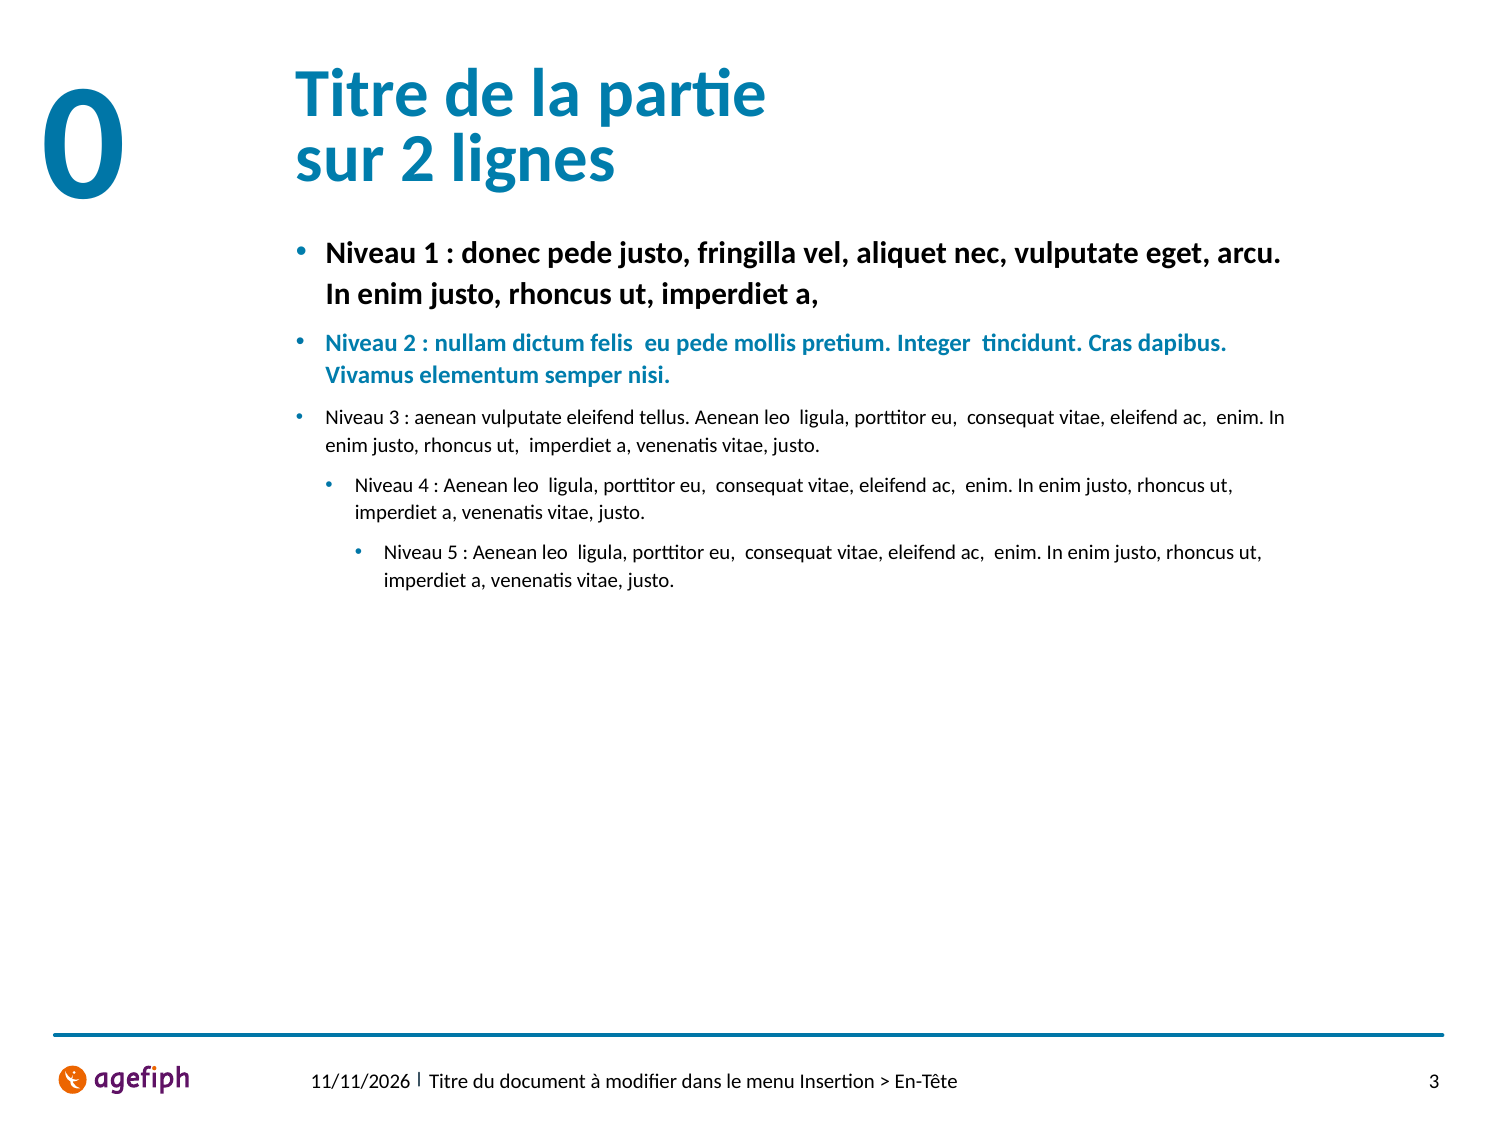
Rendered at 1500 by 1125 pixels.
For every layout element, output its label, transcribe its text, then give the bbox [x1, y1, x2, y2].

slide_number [254, 1051, 414, 1111]
list 0 [41, 43, 249, 201]
list Niveau 1 : donec pede justo, fringilla vel, aliquet nec, vulputate eget, arcu. In enim justo, rhoncus ut, imperdiet a, Niveau 2 : nullam dictum felis eu pede mollis pretium. Integer tincidunt. Cras dapibus. Vivamus elementum semper nisi. Niveau 3 : aenean vulputate eleifend tellus. Aenean leo ligula, porttitor eu, consequat vitae, eleifend ac, enim. In enim justo, rhoncus ut, imperdiet a, venenatis vitae, justo. Niveau 4 : Aenean leo ligula, porttitor eu, consequat vitae, eleifend ac, enim. In enim justo, rhoncus ut, imperdiet a, venenatis vitae, justo. Niveau 5 : Aenean leo ligula, porttitor eu, consequat vitae, eleifend ac, enim. In enim justo, rhoncus ut, imperdiet a, venenatis vitae, justo. [280, 220, 1303, 1014]
footer Titre du document à modifier dans le menu Insertion > En-Tête [414, 1051, 1086, 1111]
slide_number 3 [1116, 1051, 1455, 1111]
title Titre de la partie sur 2 lignes [280, 71, 1427, 187]
